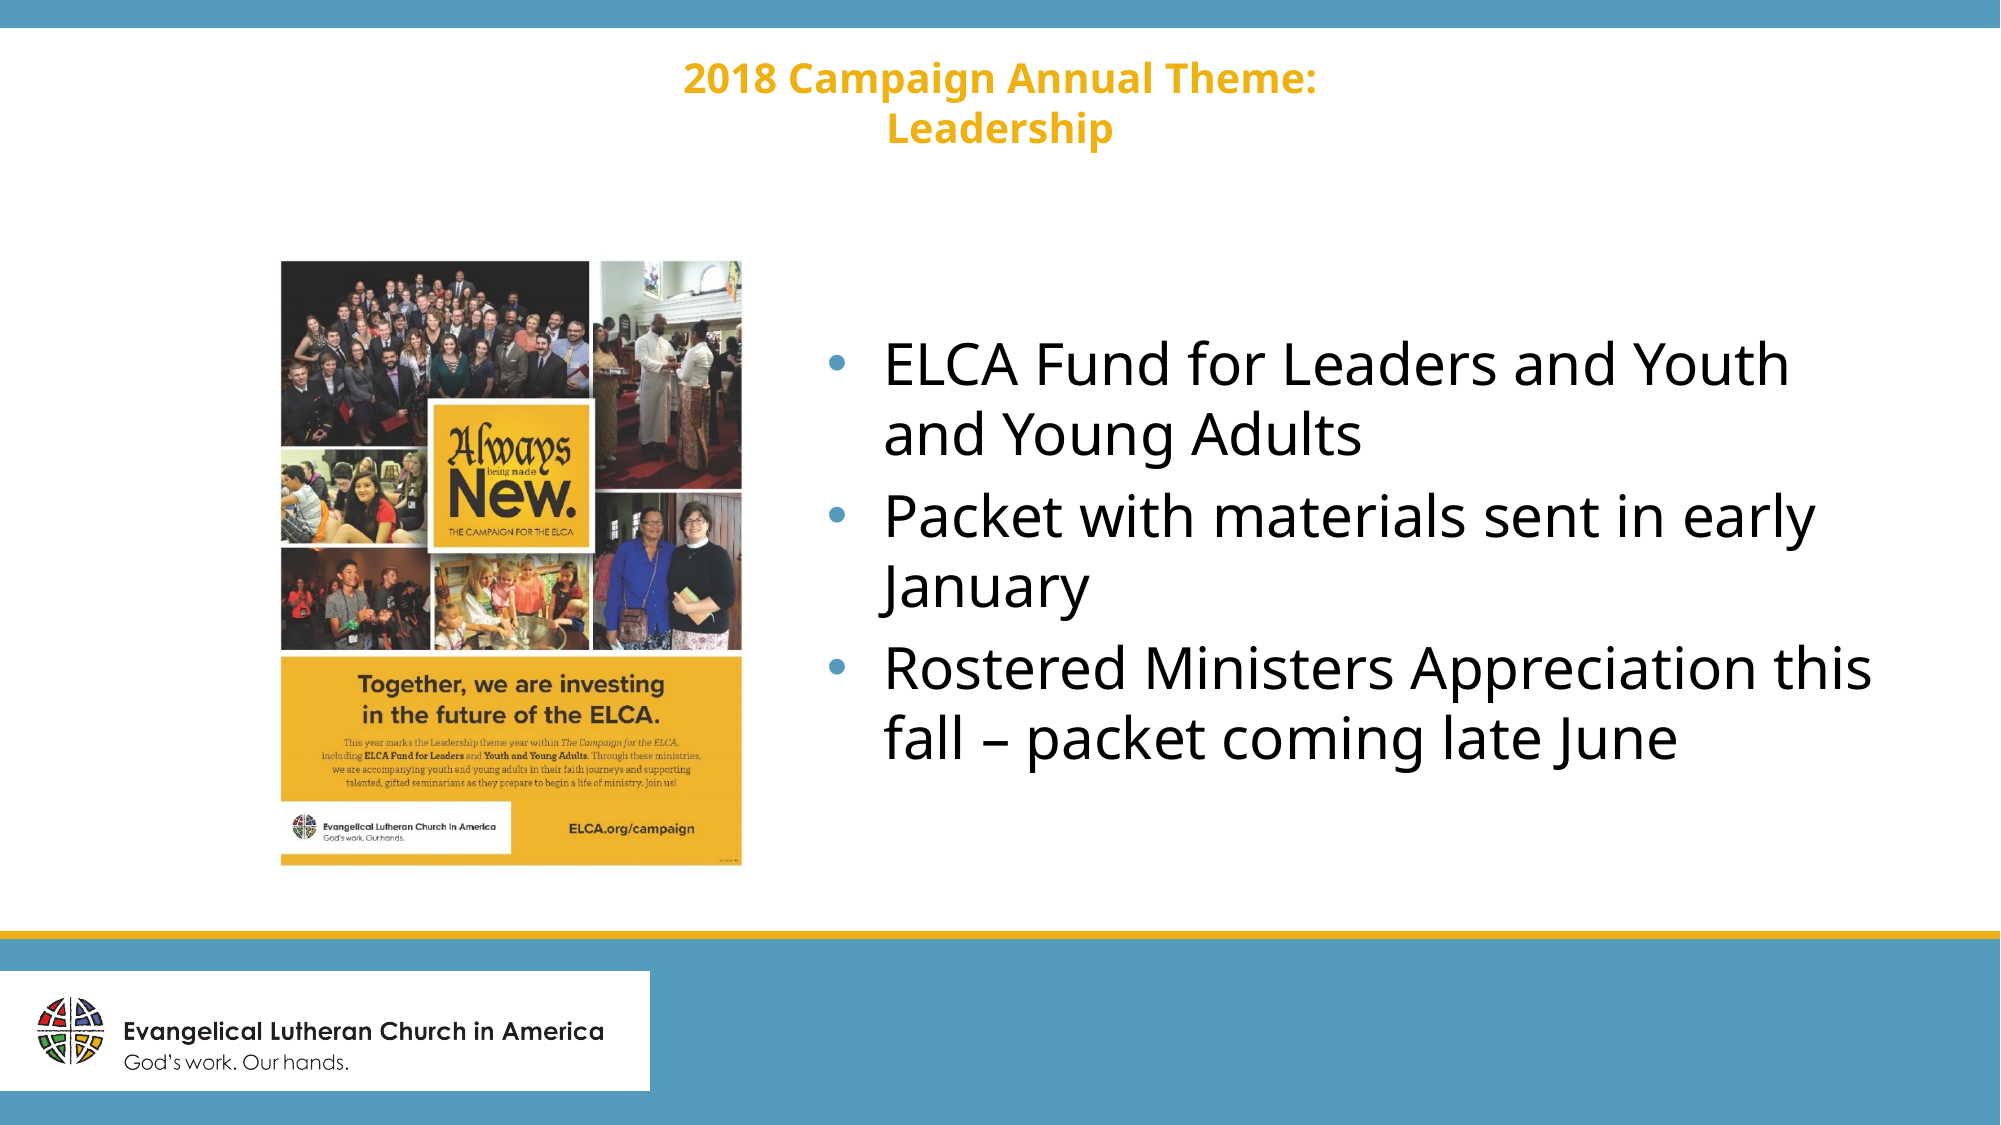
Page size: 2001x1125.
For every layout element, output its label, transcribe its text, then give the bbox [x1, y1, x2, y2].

picture [37, 997, 603, 1071]
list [266, 246, 756, 879]
list ELCA Fund for Leaders and Youth and Young Adults Packet with materials sent in early January Rostered Ministers Appreciation this fall – packet coming late June [826, 320, 1875, 805]
title 2018 Campaign Annual Theme: Leadership [125, 45, 1875, 206]
